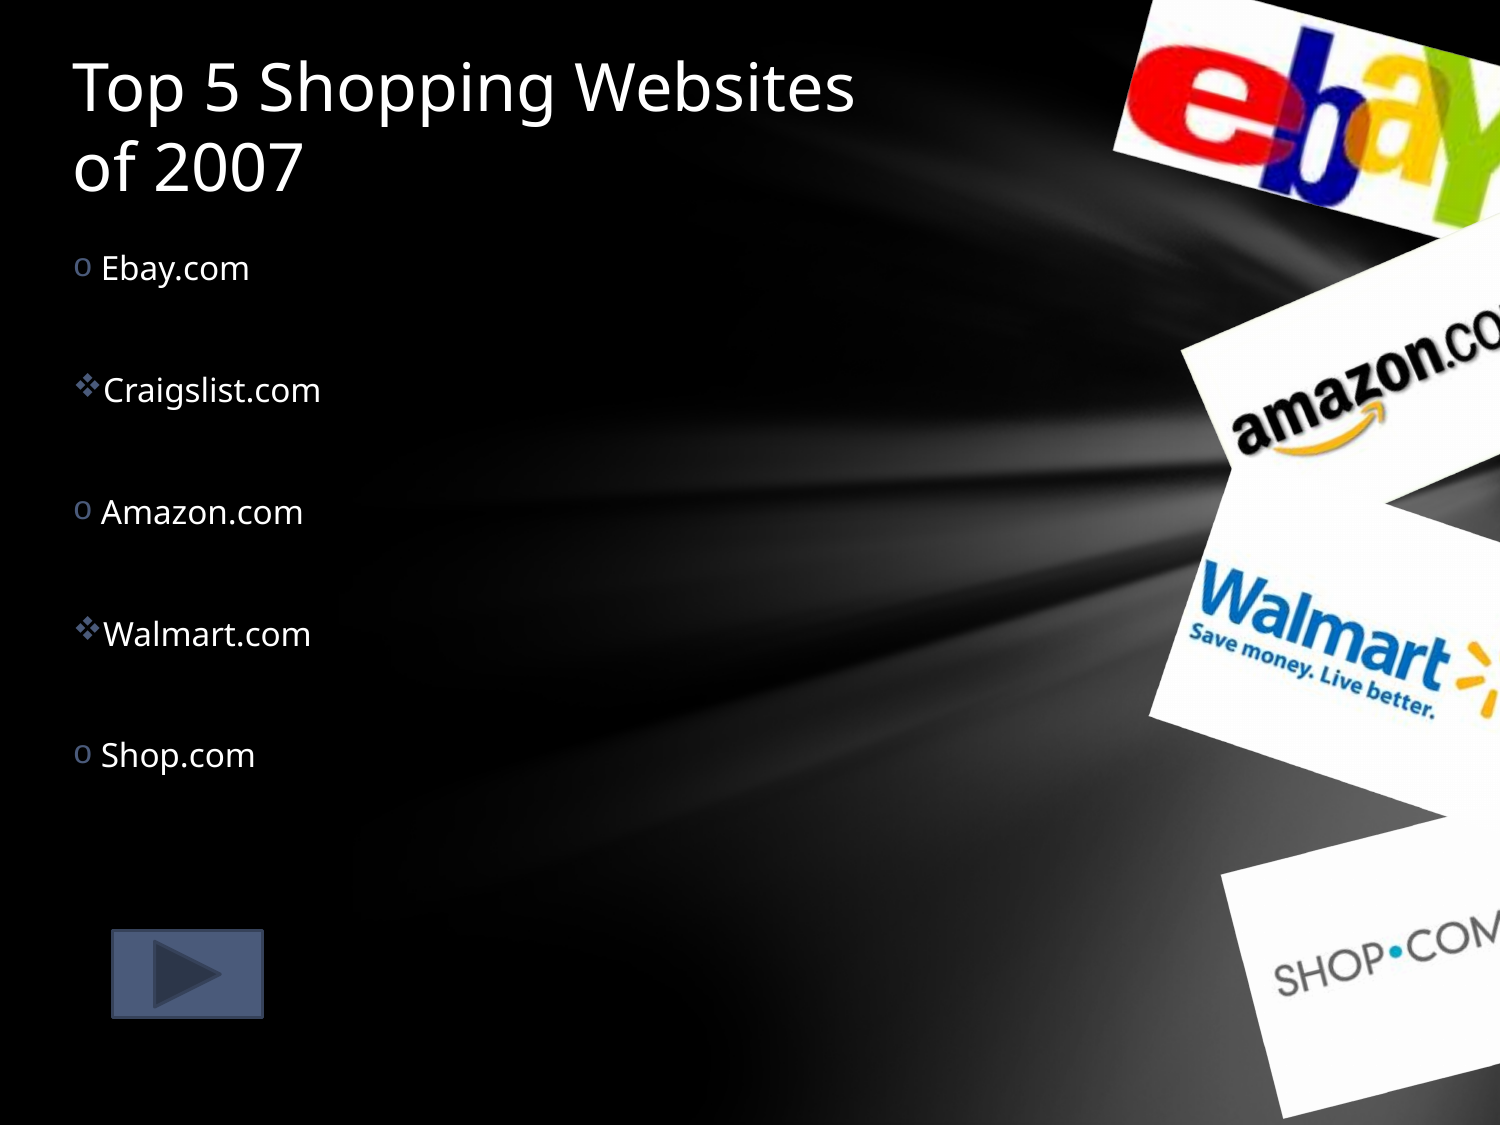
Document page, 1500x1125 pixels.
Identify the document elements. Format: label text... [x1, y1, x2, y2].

picture [1114, 0, 1500, 1118]
list Ebay.com Craigslist.com Amazon.com Walmart.com Shop.com [57, 239, 1318, 1015]
text_box [111, 929, 264, 1019]
title Top 5 Shopping Websites of 2007 [57, 37, 1122, 213]
